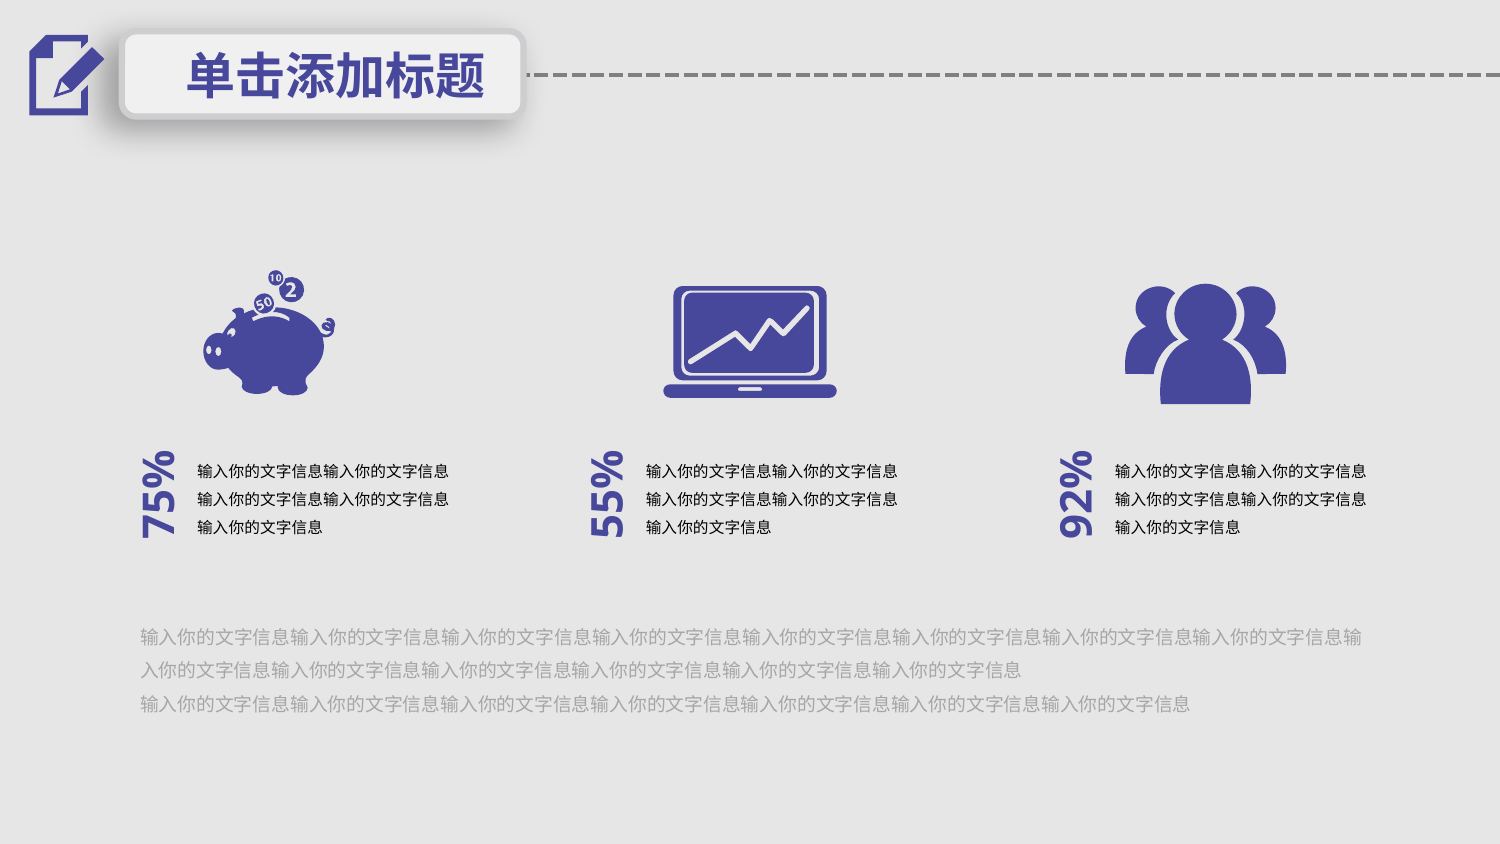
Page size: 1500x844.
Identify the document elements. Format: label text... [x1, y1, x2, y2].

text_box 单击添加标题 [170, 37, 501, 112]
text_box 输入你的文字信息输入你的文字信息输入你的文字信息输入你的文字信息输入你的文字信息输入你的文字信息输入你的文字信息输入你的文字信息输入你的文字信息输入你的文字信息输入你的文字信息输入你的文字信息输入你的文字信息输入你的文字信息 输入你的文字信息输入你的文字信息输入你的文字信息输入你的文字信息输入你的文字信息输入你的文字信息输入你的文字信息 [125, 606, 1375, 723]
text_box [29, 34, 105, 116]
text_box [571, 431, 927, 558]
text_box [1040, 431, 1396, 558]
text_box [663, 285, 837, 398]
text_box [121, 31, 524, 117]
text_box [1123, 279, 1288, 405]
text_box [203, 270, 337, 396]
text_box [122, 431, 478, 558]
